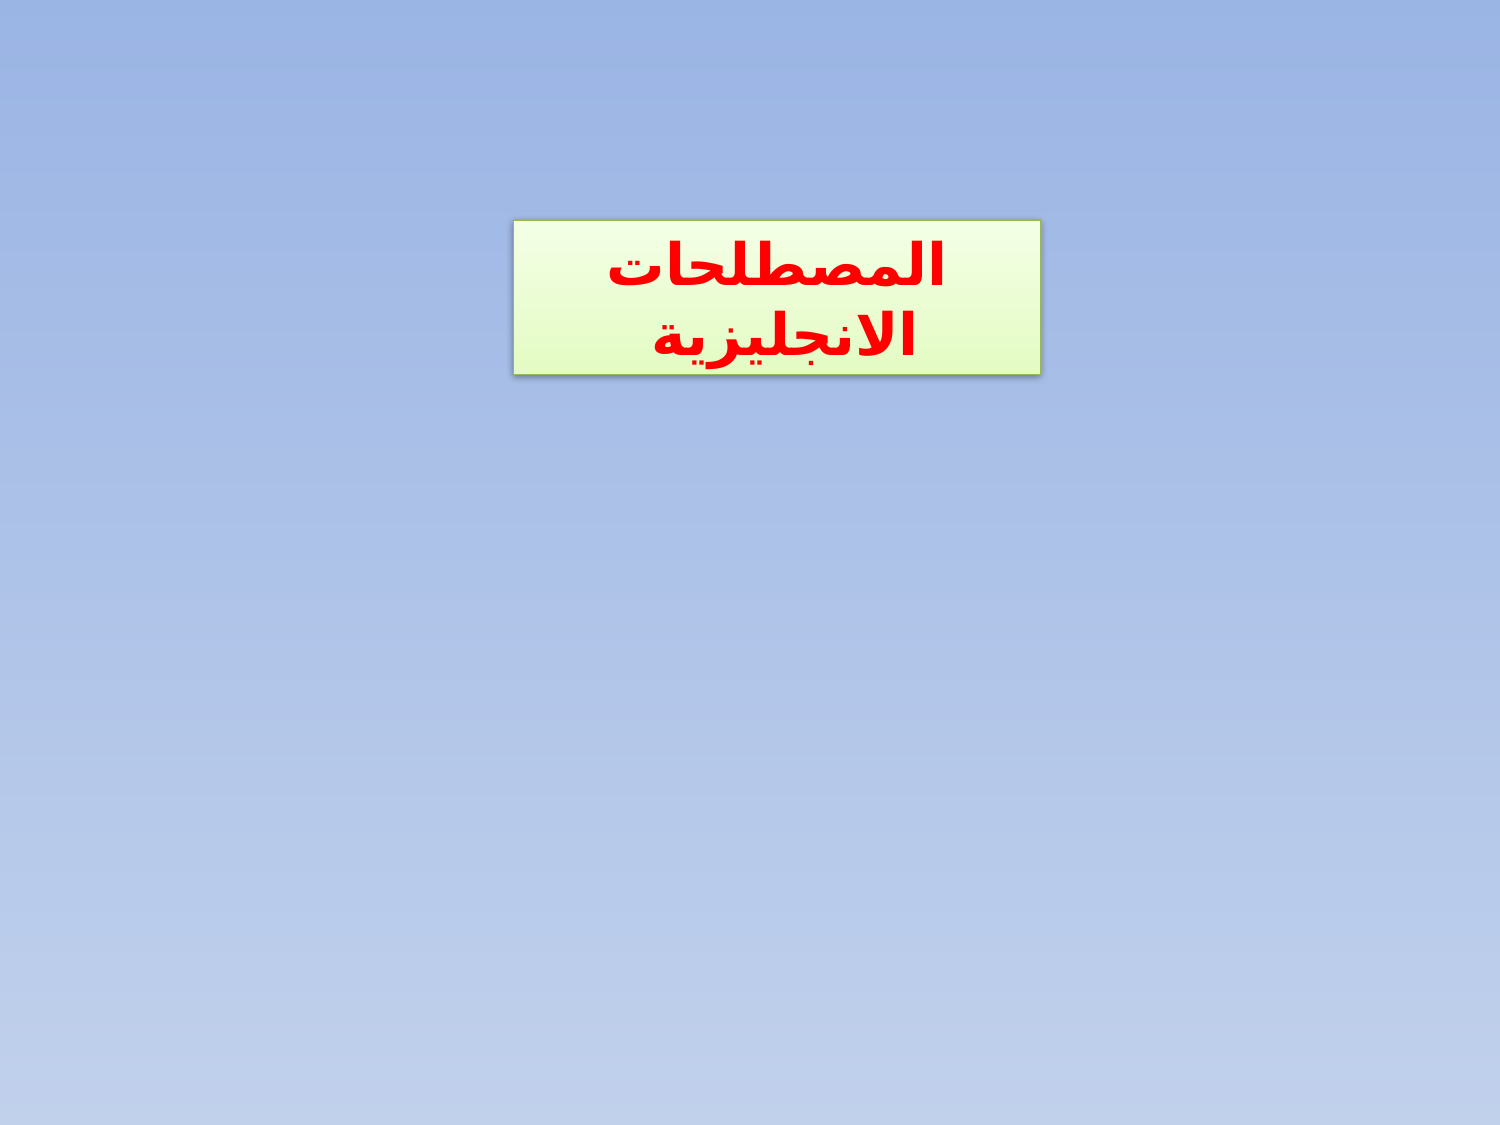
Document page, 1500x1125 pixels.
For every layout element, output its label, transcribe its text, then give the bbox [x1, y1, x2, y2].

text_box المصطلحات الانجليزية [513, 219, 1042, 375]
